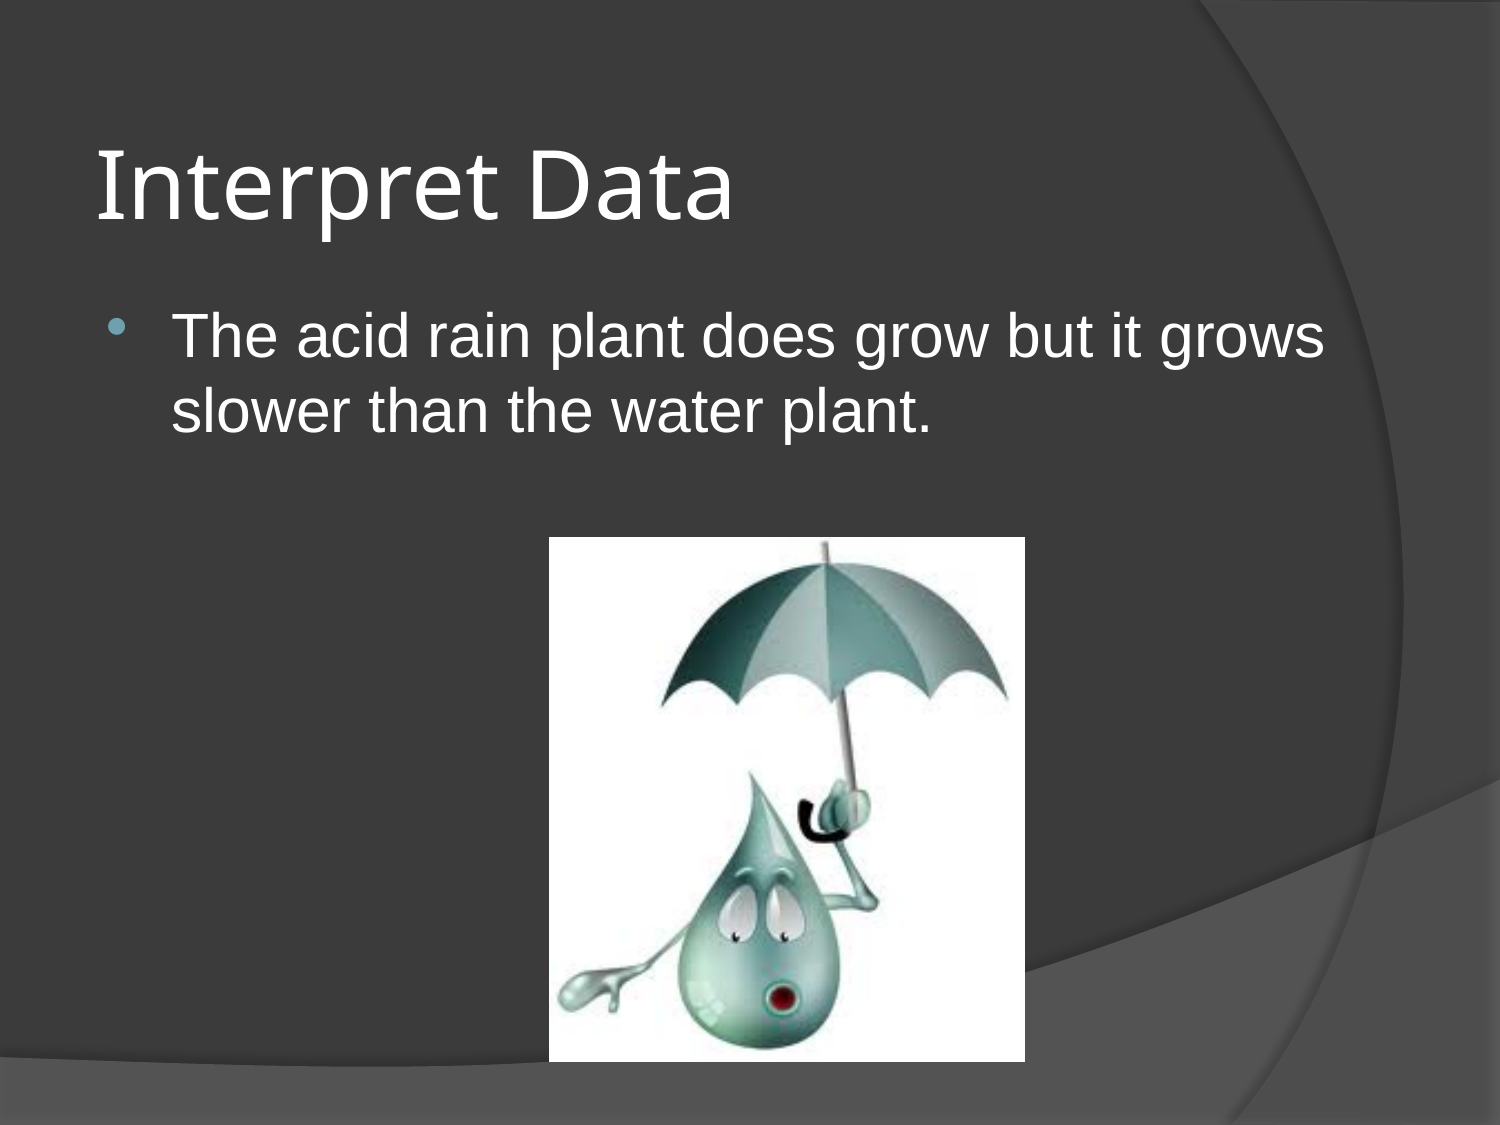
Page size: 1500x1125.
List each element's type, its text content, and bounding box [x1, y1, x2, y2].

picture [549, 537, 1026, 1062]
list The acid rain plant does grow but it grows slower than the water plant. [87, 287, 1438, 1030]
title Interpret Data [87, 87, 1438, 275]
